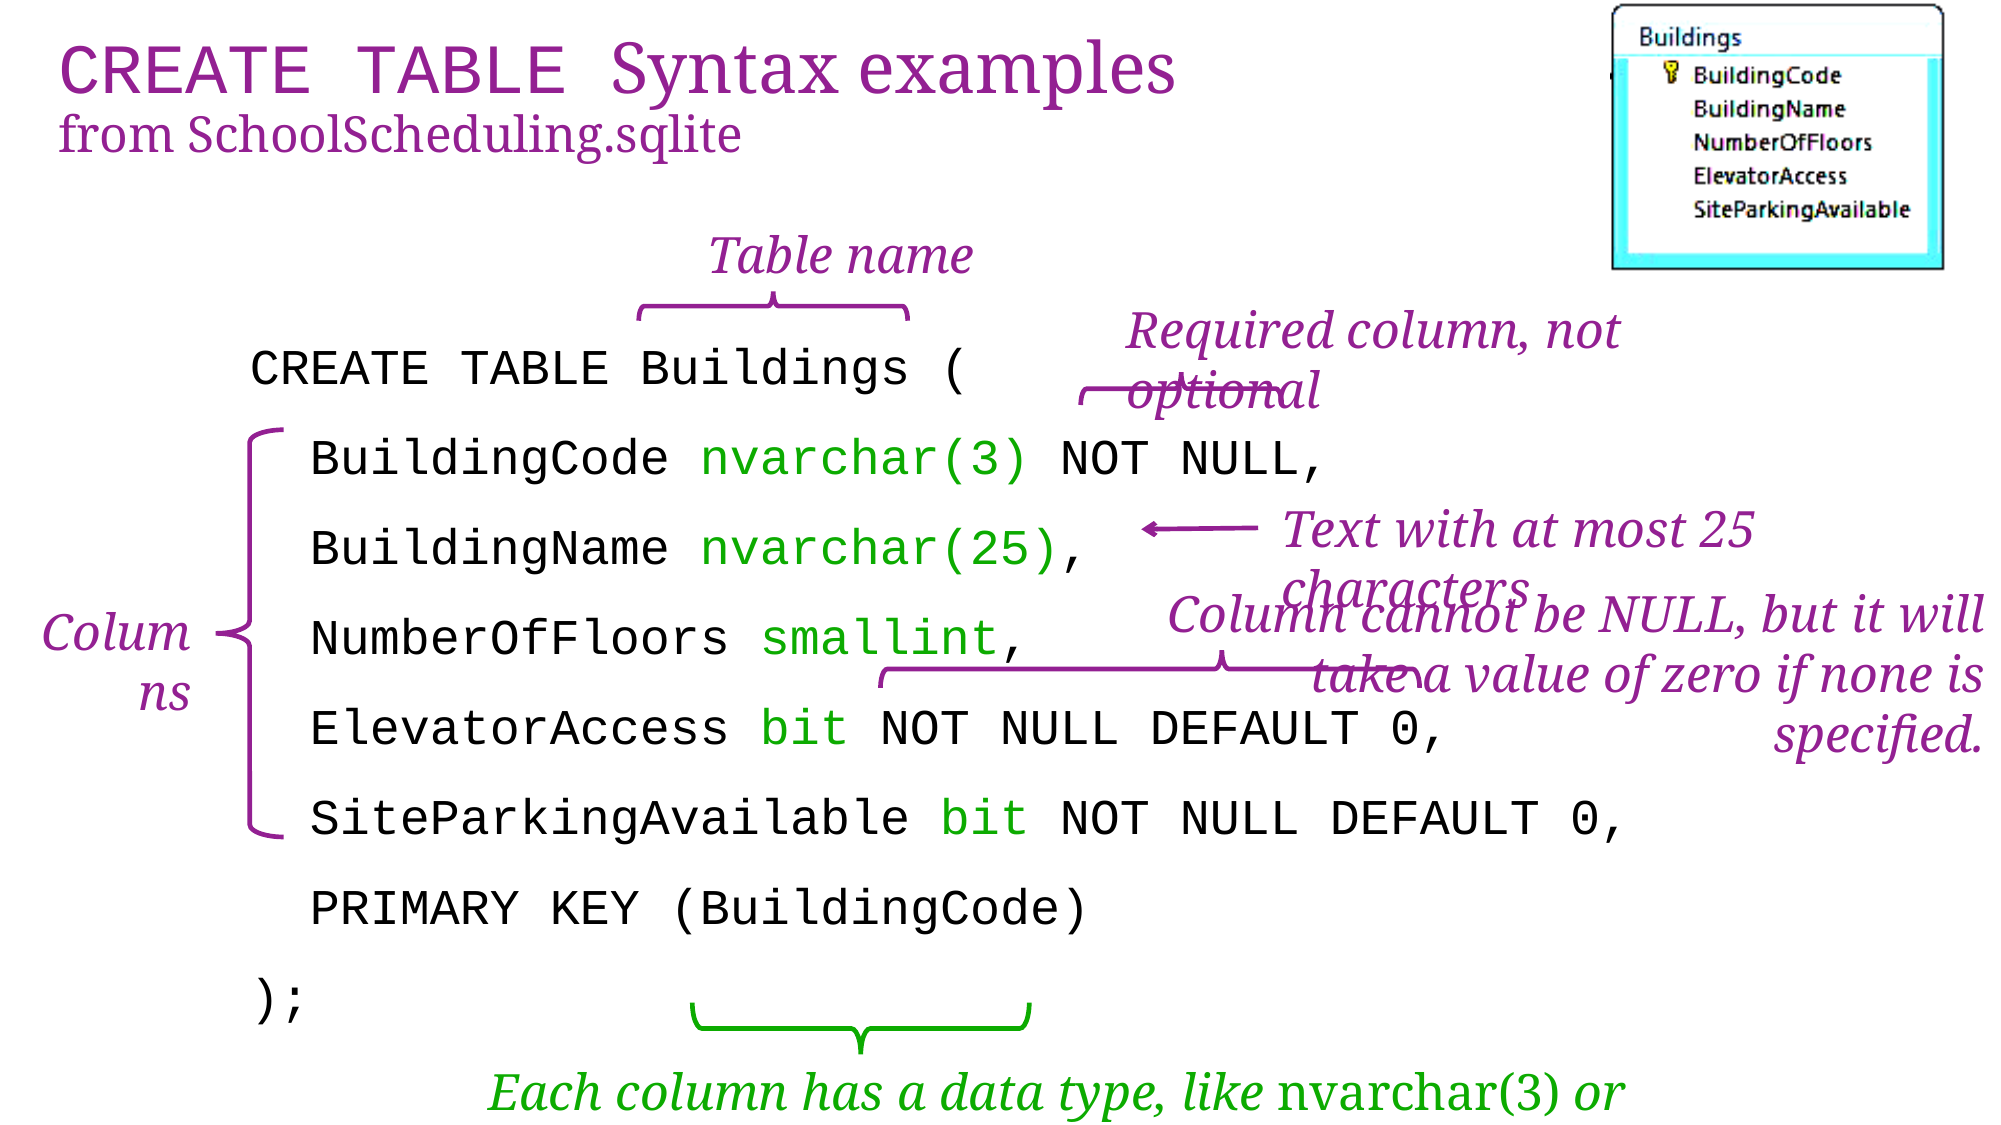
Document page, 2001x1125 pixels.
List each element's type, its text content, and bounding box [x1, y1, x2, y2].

text_box Required column, not optional [1111, 291, 1724, 427]
list CREATE TABLE Buildings ( BuildingCode nvarchar(3) NOT NULL, BuildingName nvarchar(25), NumberOfFloors smallint, ElevatorAccess bit NOT NULL DEFAULT 0, SiteParkingAvailable bit NOT NULL DEFAULT 0, PRIMARY KEY (BuildingCode) ); [234, 296, 1863, 1042]
picture [1610, 0, 1953, 283]
text_box [879, 650, 1421, 688]
text_box [691, 1002, 1030, 1055]
text_box Columns [0, 593, 206, 728]
title CREATE TABLE Syntax examples from SchoolScheduling.sqlite [43, 25, 1610, 171]
text_box Column cannot be NULL, but it will take a value of zero if none is specified. [1080, 574, 2000, 770]
text_box [638, 291, 909, 321]
text_box Each column has a data type, like nvarchar(3) or smallint [473, 1053, 1750, 1125]
text_box Text with at most 25 characters [1266, 489, 2000, 574]
text_box [1080, 372, 1283, 406]
text_box [215, 429, 284, 838]
text_box Table name [692, 215, 1030, 291]
